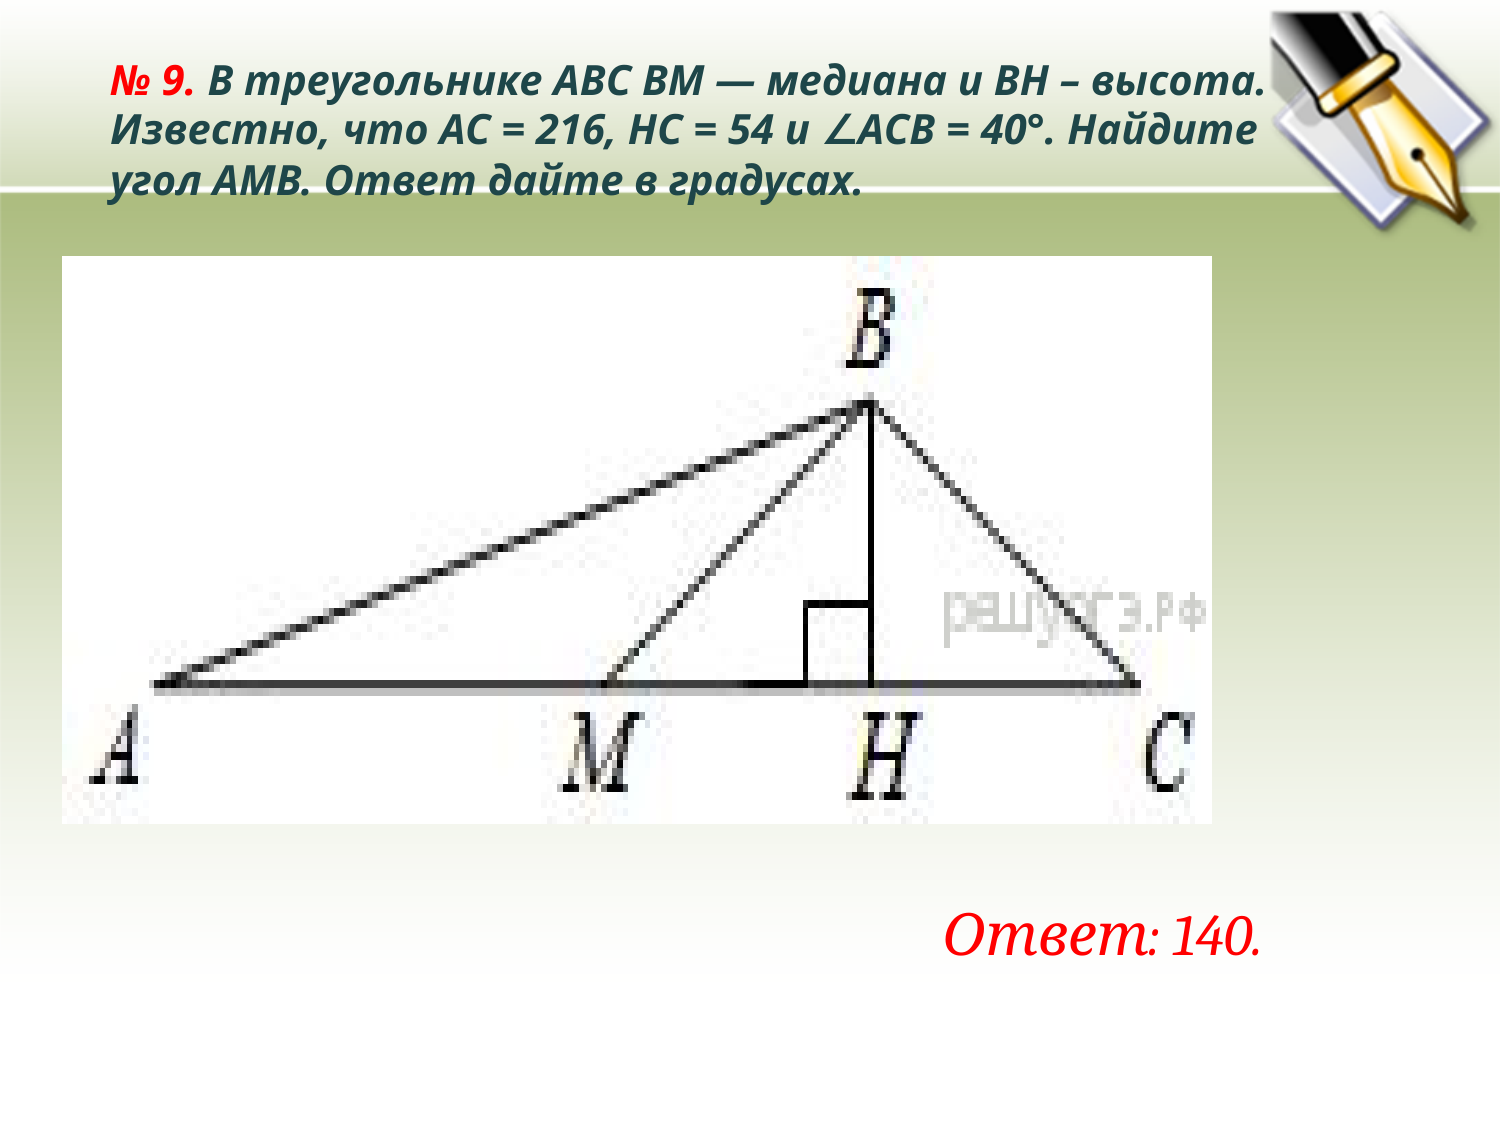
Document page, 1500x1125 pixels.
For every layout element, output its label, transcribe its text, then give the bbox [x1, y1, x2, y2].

text_box Ответ: 140. [927, 885, 1337, 975]
picture [0, 0, 1500, 1125]
text_box № 9. В треугольнике ABC BM — медиана и BH – высота. Известно, что AC = 216, HC = 54 и ∠ACB = 40°. Найдите угол AMB. Ответ дайте в градусах. [95, 45, 1444, 211]
